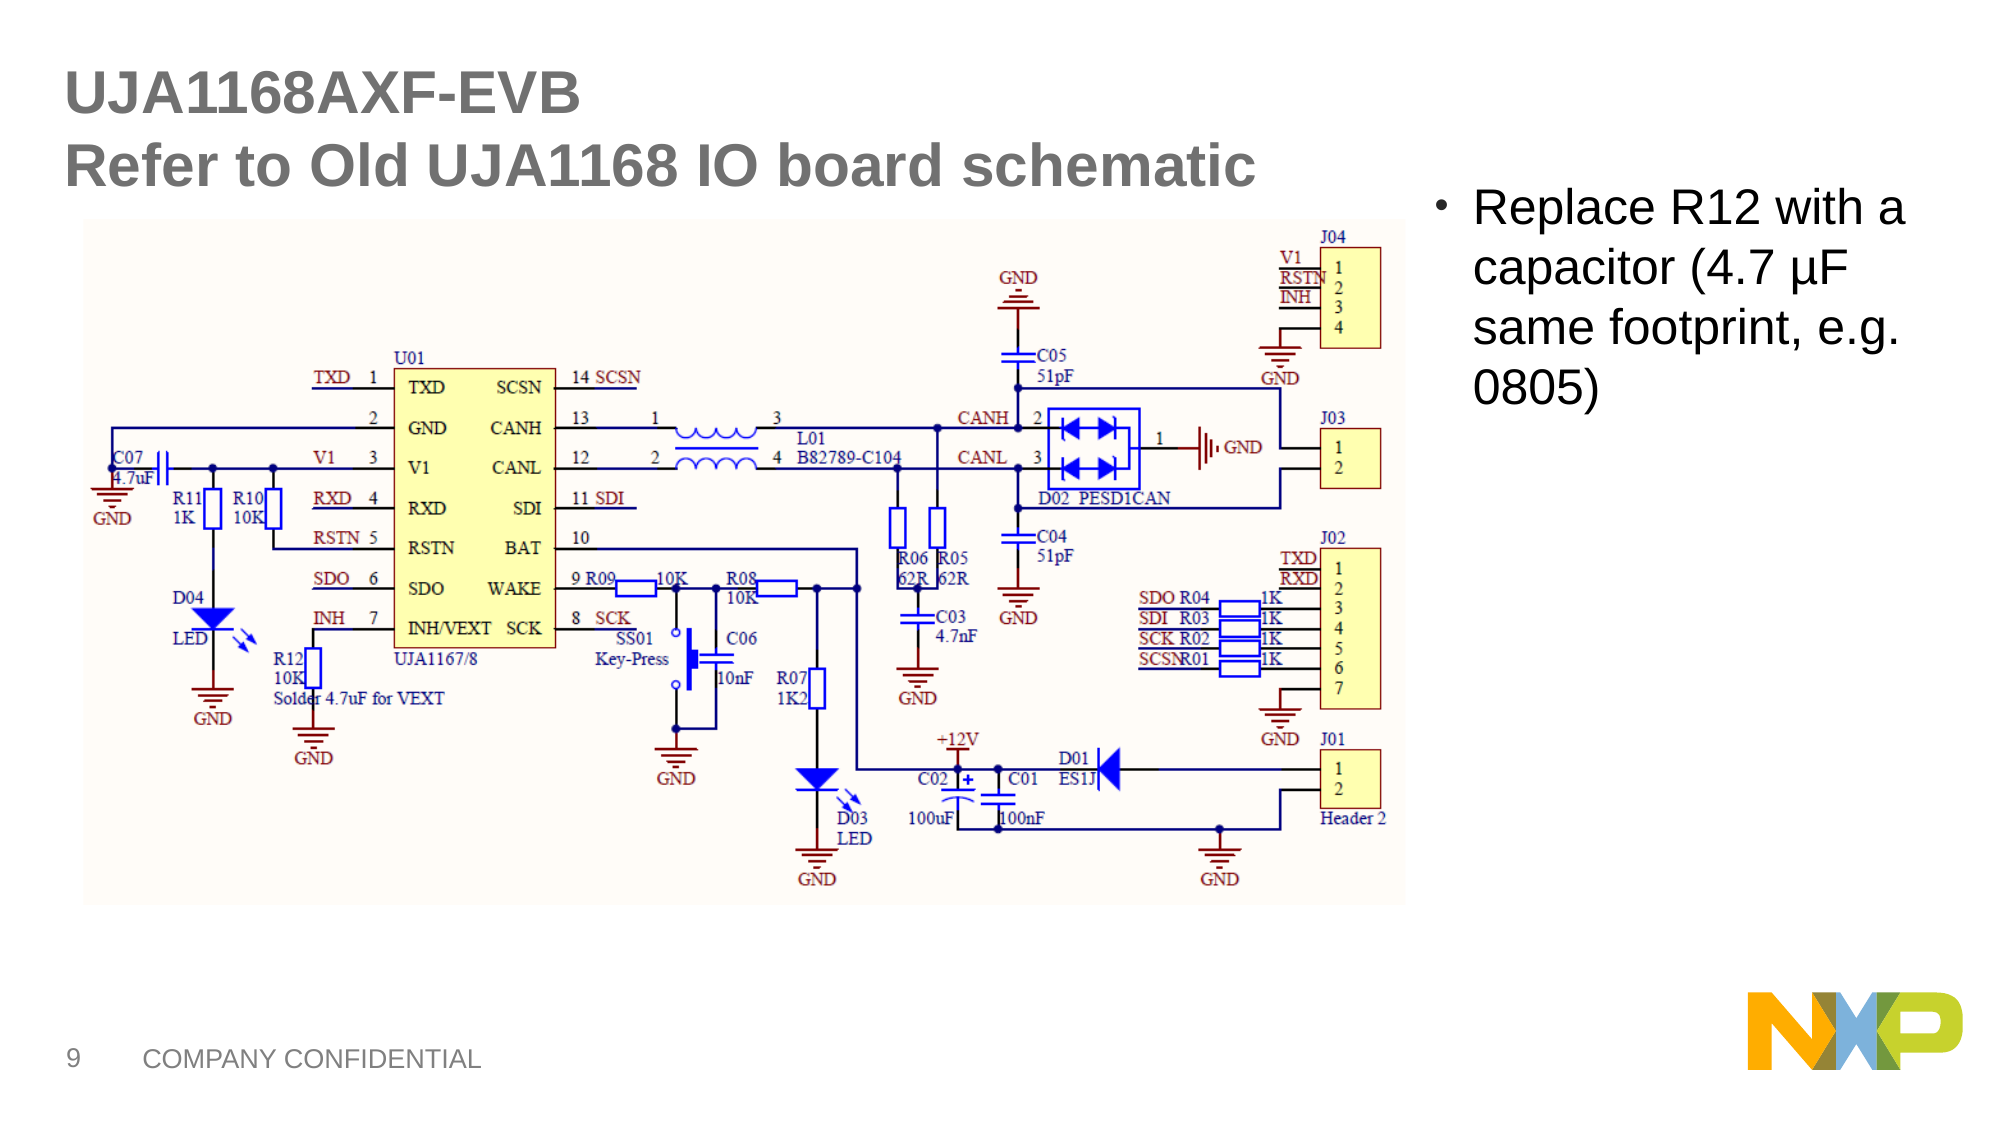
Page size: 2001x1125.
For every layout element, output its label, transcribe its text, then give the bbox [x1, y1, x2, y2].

title UJA1168AXF-EVB Refer to Old UJA1168 IO board schematic [48, 45, 1963, 154]
picture [83, 219, 1406, 905]
list Replace R12 with a capacitor (4.7 µF same footprint, e.g. 0805) [1419, 167, 1963, 933]
